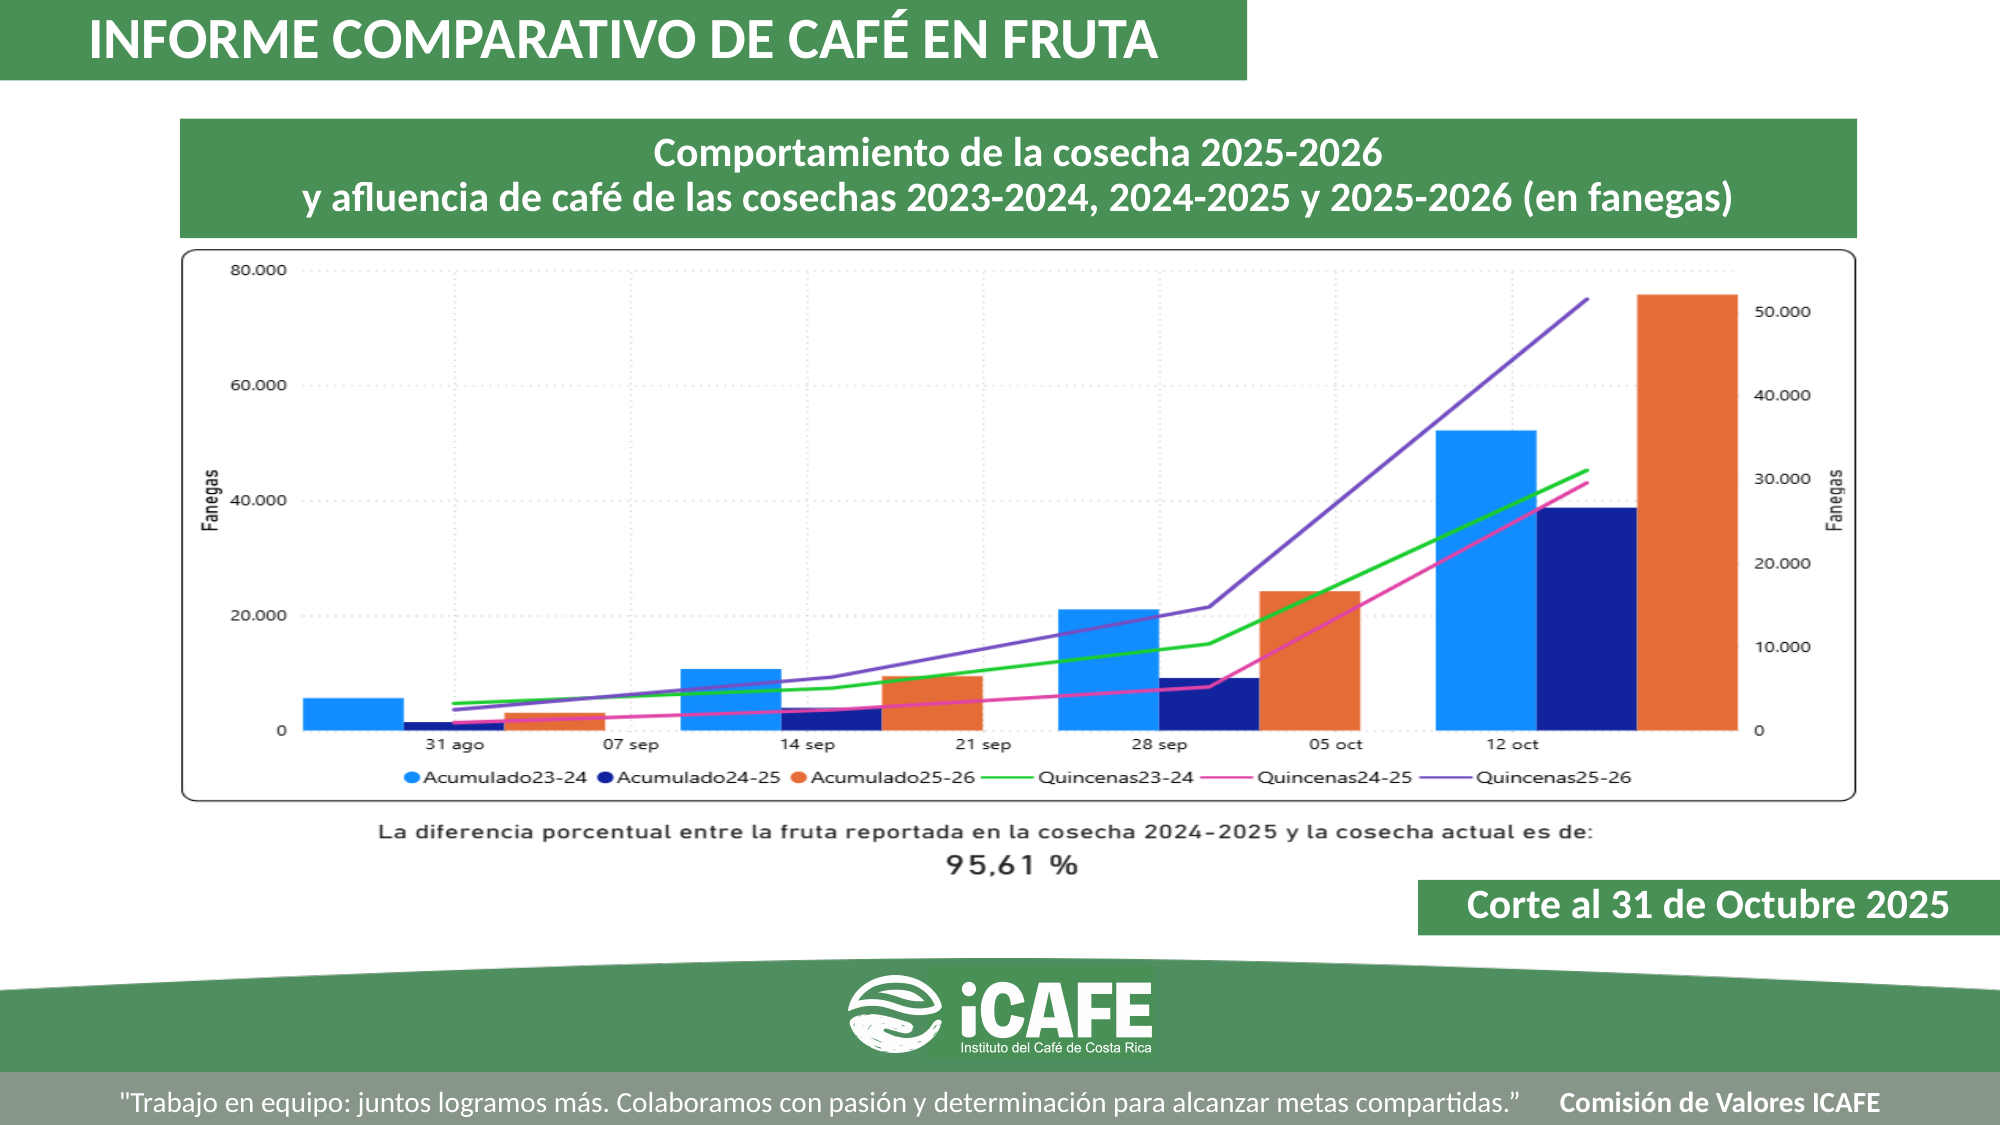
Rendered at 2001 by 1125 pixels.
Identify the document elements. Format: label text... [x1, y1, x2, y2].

text_box INFORME COMPARATIVO DE CAFÉ EN FRUTA [0, 0, 1248, 81]
text_box [0, 1072, 2000, 1125]
text_box "Trabajo en equipo: juntos logramos más. Colaboramos con pasión y determinación para alcanzar metas compartidas.” Comisión de Valores ICAFE​ [103, 1075, 1896, 1125]
picture [180, 247, 1858, 879]
picture [848, 975, 1152, 1053]
text_box Corte al 31 de Octubre 2025 [1418, 879, 2000, 936]
text_box Comportamiento de la cosecha 2025-2026 y afluencia de café de las cosechas 2023-2024, 2024-2025 y 2025-2026 (en fanegas) [180, 118, 1858, 239]
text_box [0, 958, 2000, 1072]
